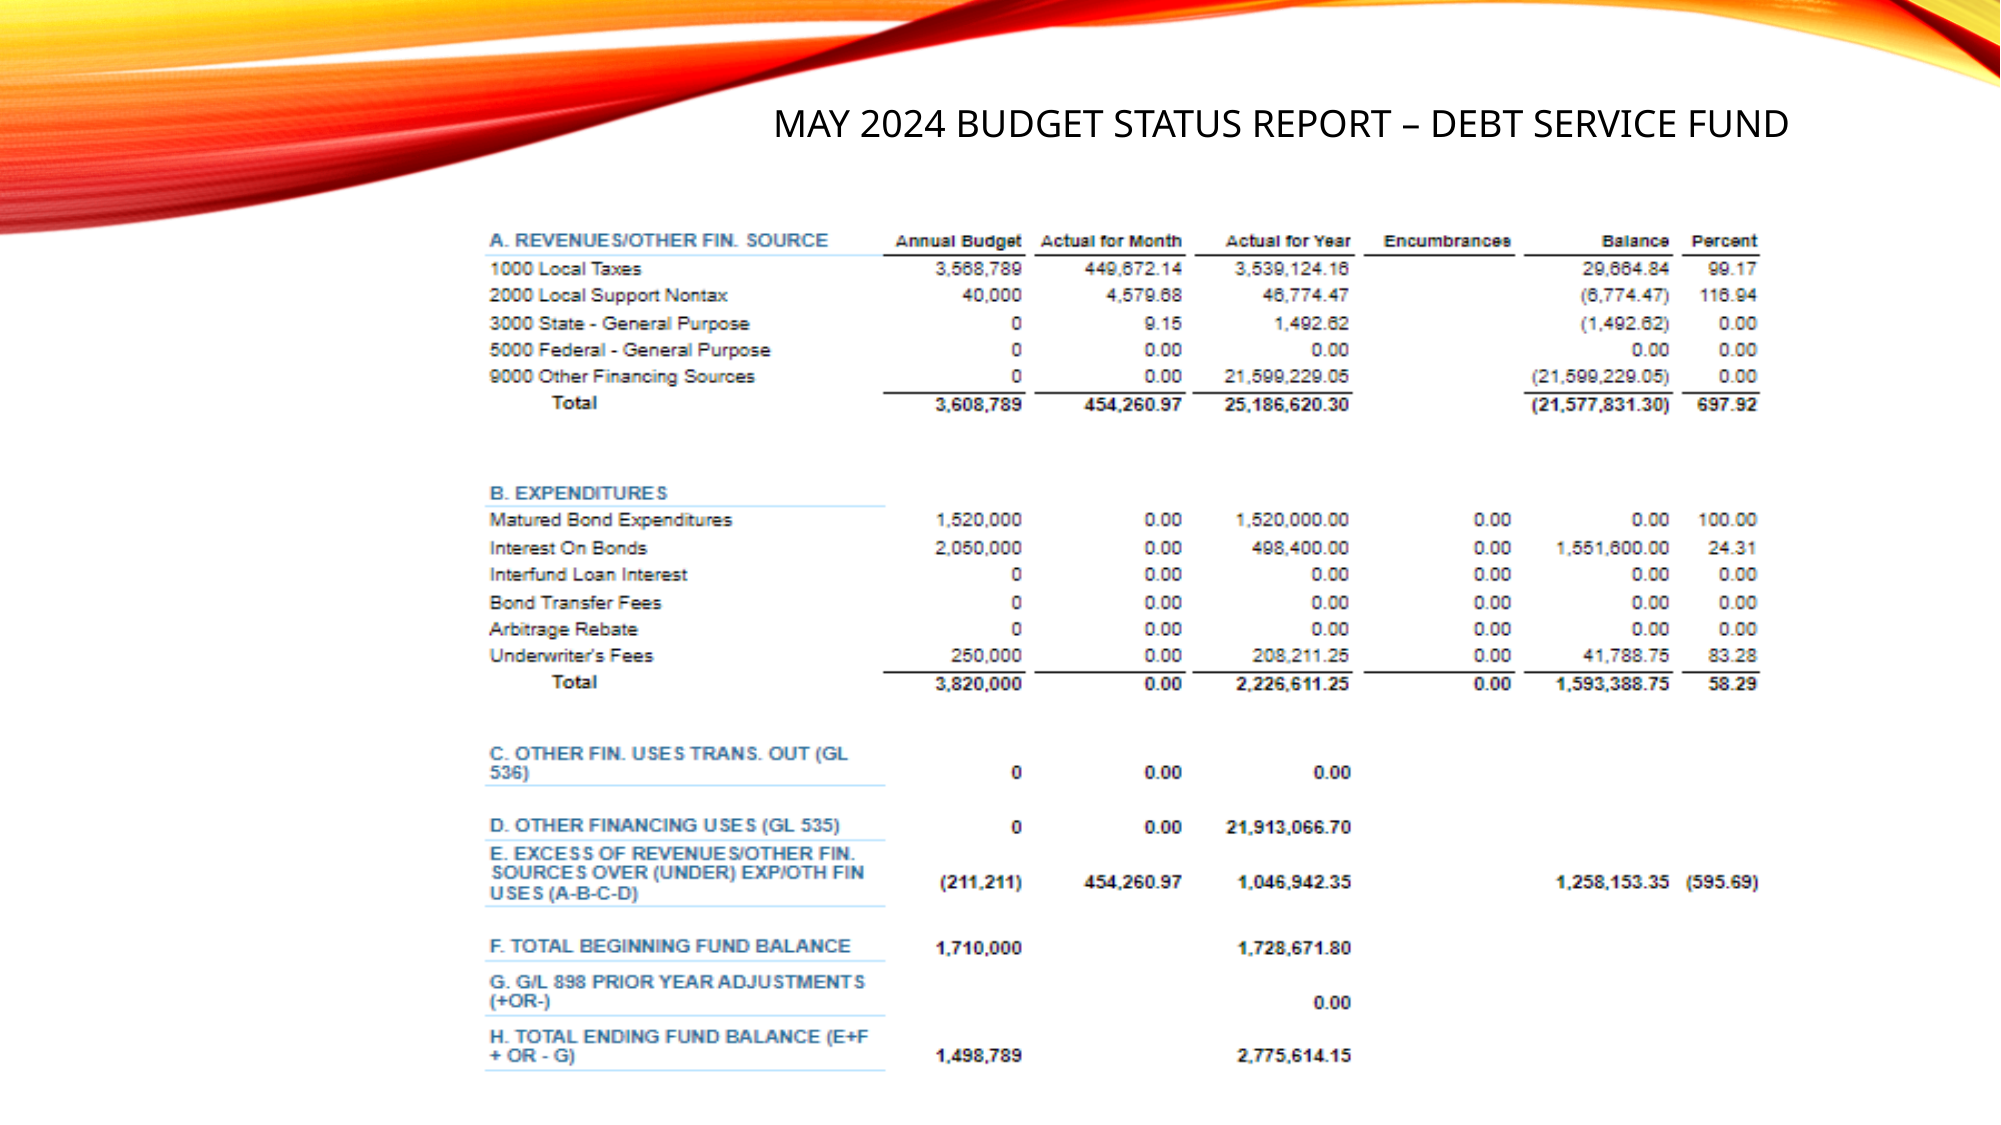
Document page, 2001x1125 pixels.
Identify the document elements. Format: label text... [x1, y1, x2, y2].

title MAY 2024 BUDGET STATUS REPORT – DEBT SERVICE FUND [636, 81, 1928, 169]
picture [0, 0, 2000, 1085]
